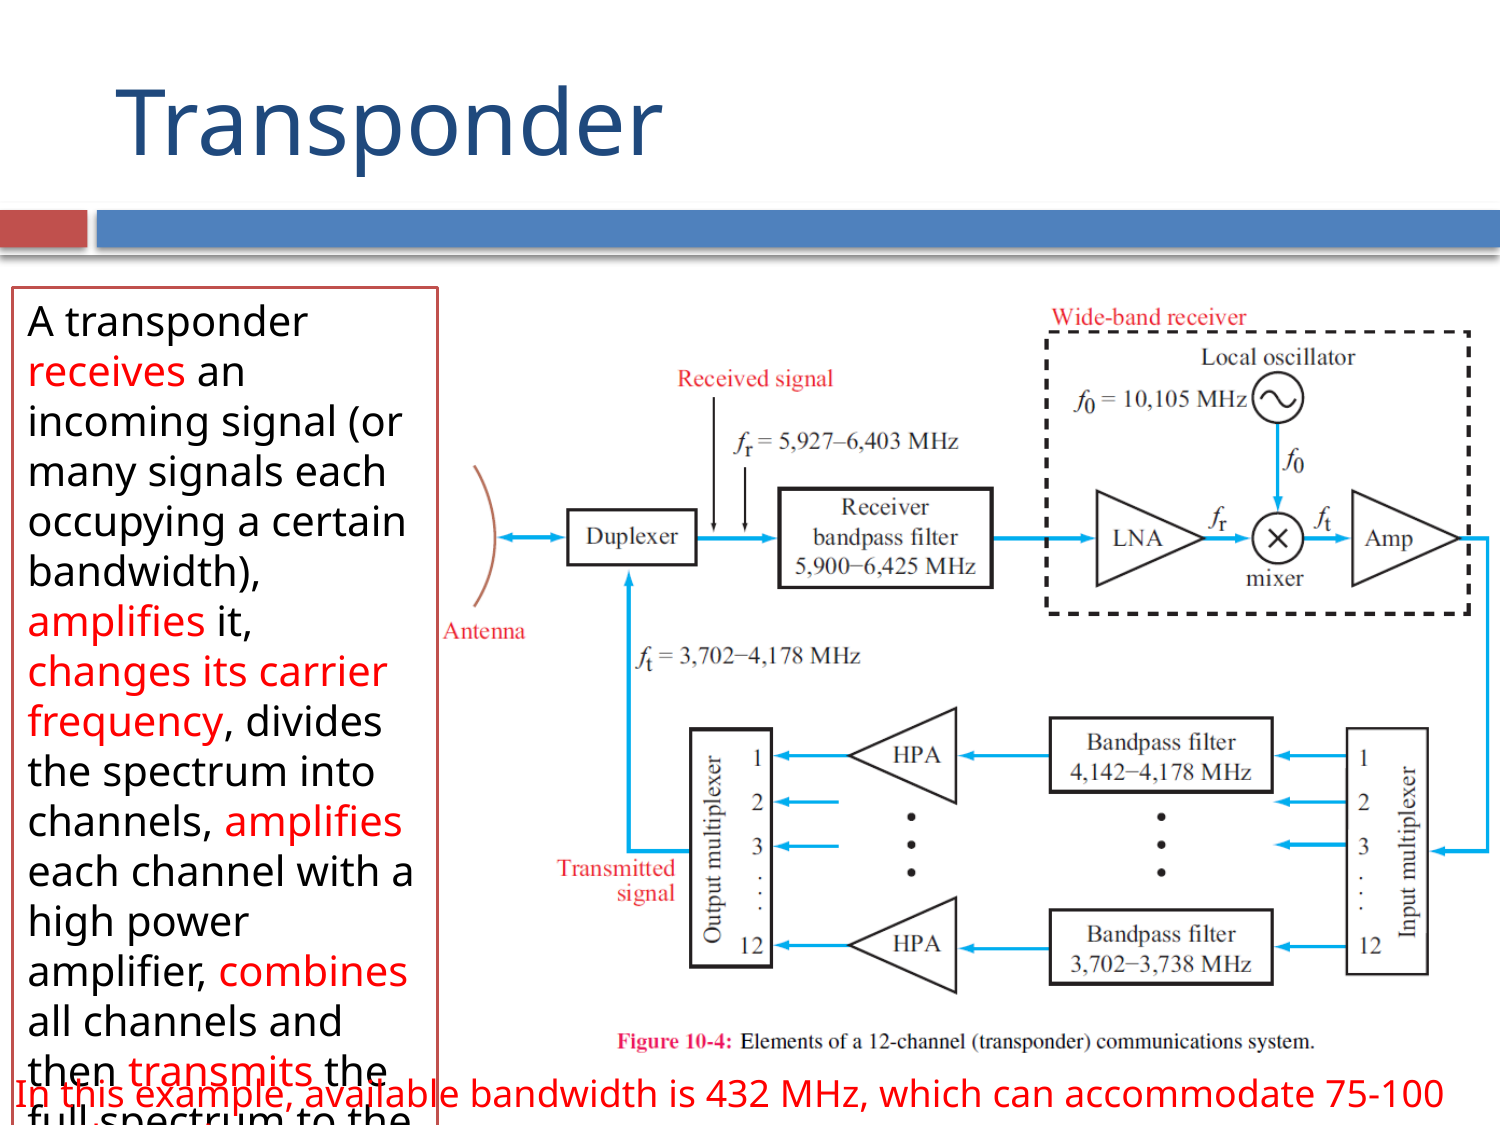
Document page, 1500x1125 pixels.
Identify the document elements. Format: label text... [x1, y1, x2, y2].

text_box A transponder receives an incoming signal (or many signals each occupying a certain bandwidth), amplifies it, changes its carrier frequency, divides the spectrum into channels, amplifies each channel with a high power amplifier, combines all channels and then transmits the full spectrum to the intended destination. [11, 286, 439, 1062]
title Transponder [100, 37, 1438, 200]
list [436, 299, 1500, 1055]
text_box In this example, available bandwidth is 432 MHz, which can accommodate 75-100 TV Channels [0, 1062, 1475, 1125]
